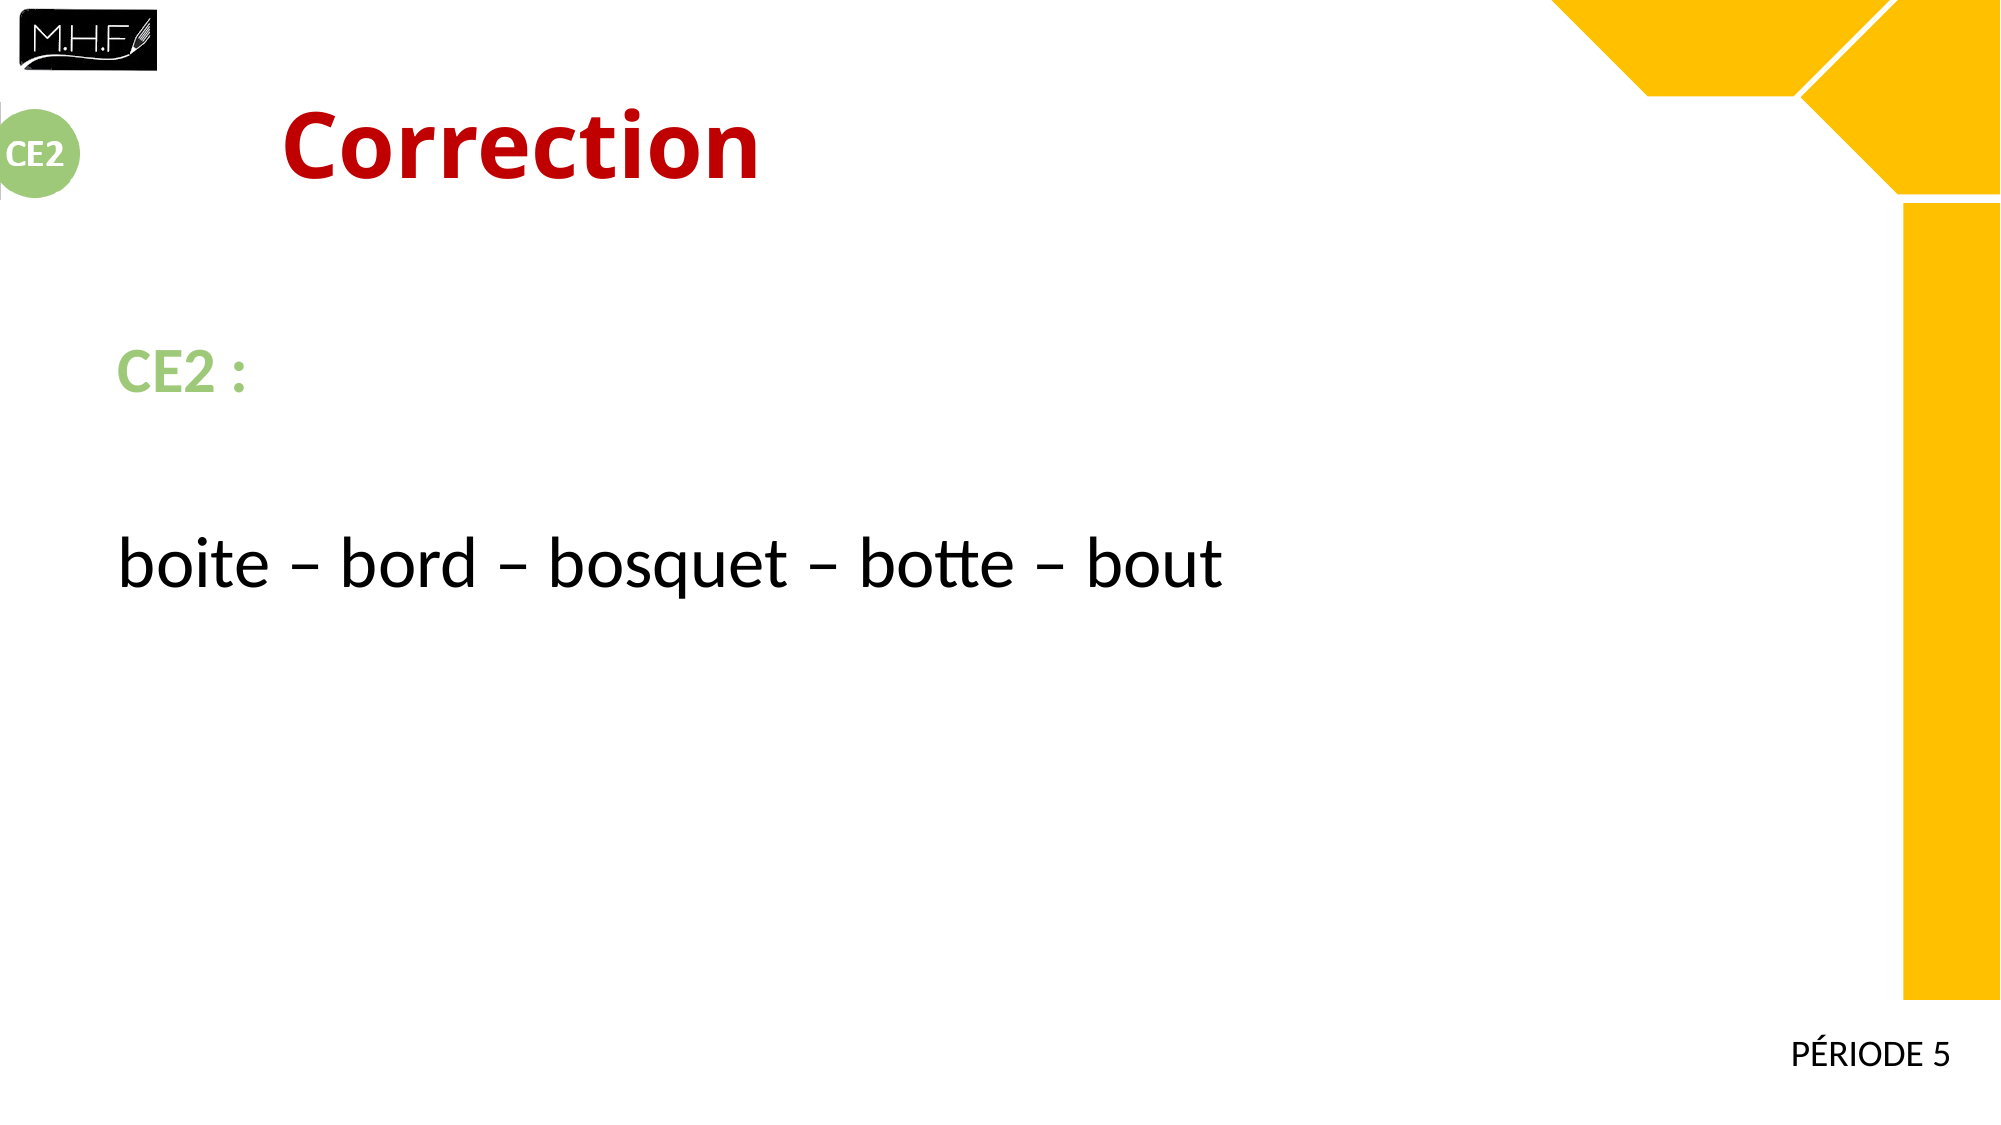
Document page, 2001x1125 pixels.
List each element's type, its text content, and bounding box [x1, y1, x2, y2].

text_box [1902, 202, 2000, 1001]
picture [16, 7, 157, 74]
title Correction [265, 40, 1526, 258]
text_box [1549, 0, 1892, 98]
text_box PÉRIODE 5 [1362, 1021, 1967, 1082]
picture [0, 102, 86, 200]
text_box [1799, 0, 2000, 196]
text_box CE2 : boite – bord – bosquet – botte – bout [102, 328, 1934, 614]
